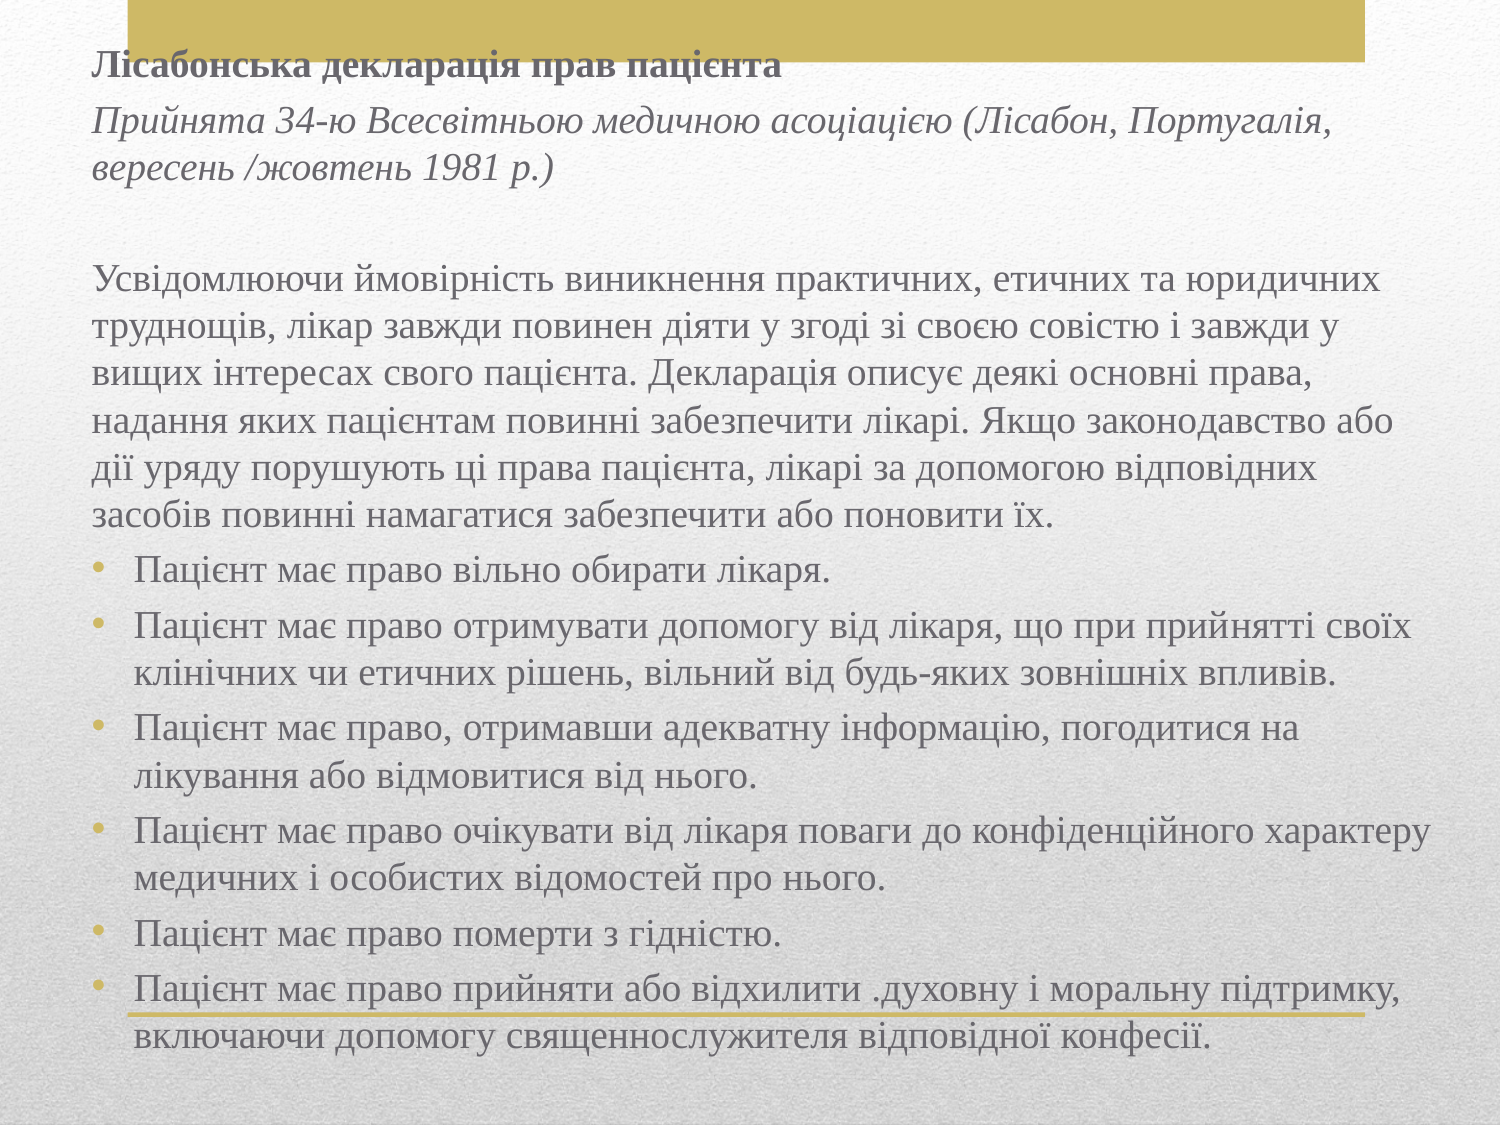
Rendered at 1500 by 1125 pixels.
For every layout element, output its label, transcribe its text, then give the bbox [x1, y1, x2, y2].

list Лісабонська декларація прав пацієнта Прийнята 34-ю Всесвітньою медичною асоціацією (Лісабон, Португалія, вересень /жовтень 1981 р.) Усвідомлюючи ймовірність виникнення практичних, етичних та юри­дичних труднощів, лікар завжди повинен діяти у згоді зі своєю совістю і завжди у вищих інтересах свого пацієнта. Декларація описує деякі основні права, надання яких пацієнтам повинні забезпечити лікарі. Якщо законо­давство або дії уряду порушують ці права пацієнта, лікарі за допомогою відповідних засобів повинні намагатися забезпечити або поновити їх. Пацієнт має право вільно обирати лікаря. Пацієнт має право отримувати допомогу від лікаря, що при прий­нятті своїх клінічних чи етичних рішень, вільний від будь-яких зовнішніх впливів. Пацієнт має право, отримавши адекватну інформацію, погодитися на лікування або відмовитися від нього. Пацієнт має право очікувати від лікаря поваги до конфіденційного характеру медичних і особистих відомостей про нього. Пацієнт має право померти з гідністю. Пацієнт має право прийняти або відхилити .духовну і моральну підтримку, включаючи допомогу священнослужителя відповідної конфесії. [76, 30, 1459, 1071]
